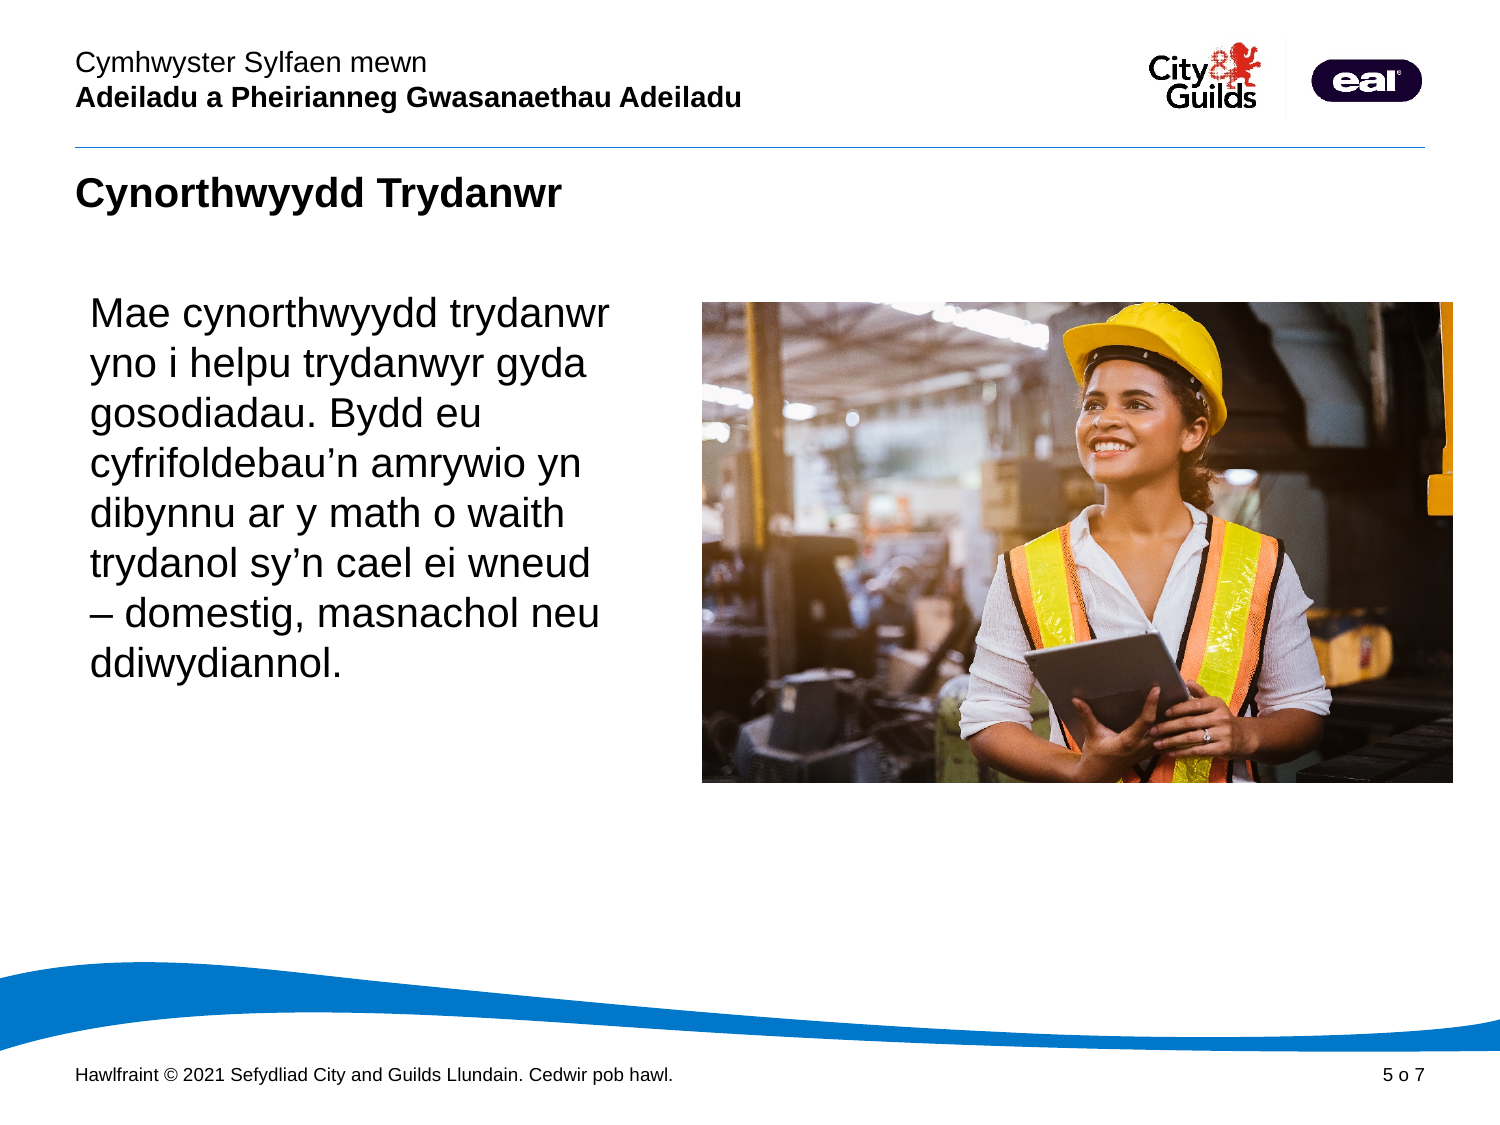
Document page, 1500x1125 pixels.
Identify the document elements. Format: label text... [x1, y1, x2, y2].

text_box [41, 273, 1365, 939]
title Cynorthwyydd Trydanwr [74, 165, 1426, 229]
picture [702, 302, 1453, 783]
picture [1149, 38, 1422, 121]
text_box Mae cynorthwyydd trydanwr yno i helpu trydanwyr gyda gosodiadau. Bydd eu cyfrifoldebau’n amrywio yn dibynnu ar y math o waith trydanol sy’n cael ei wneud – domestig, masnachol neu ddiwydiannol. [74, 277, 631, 993]
